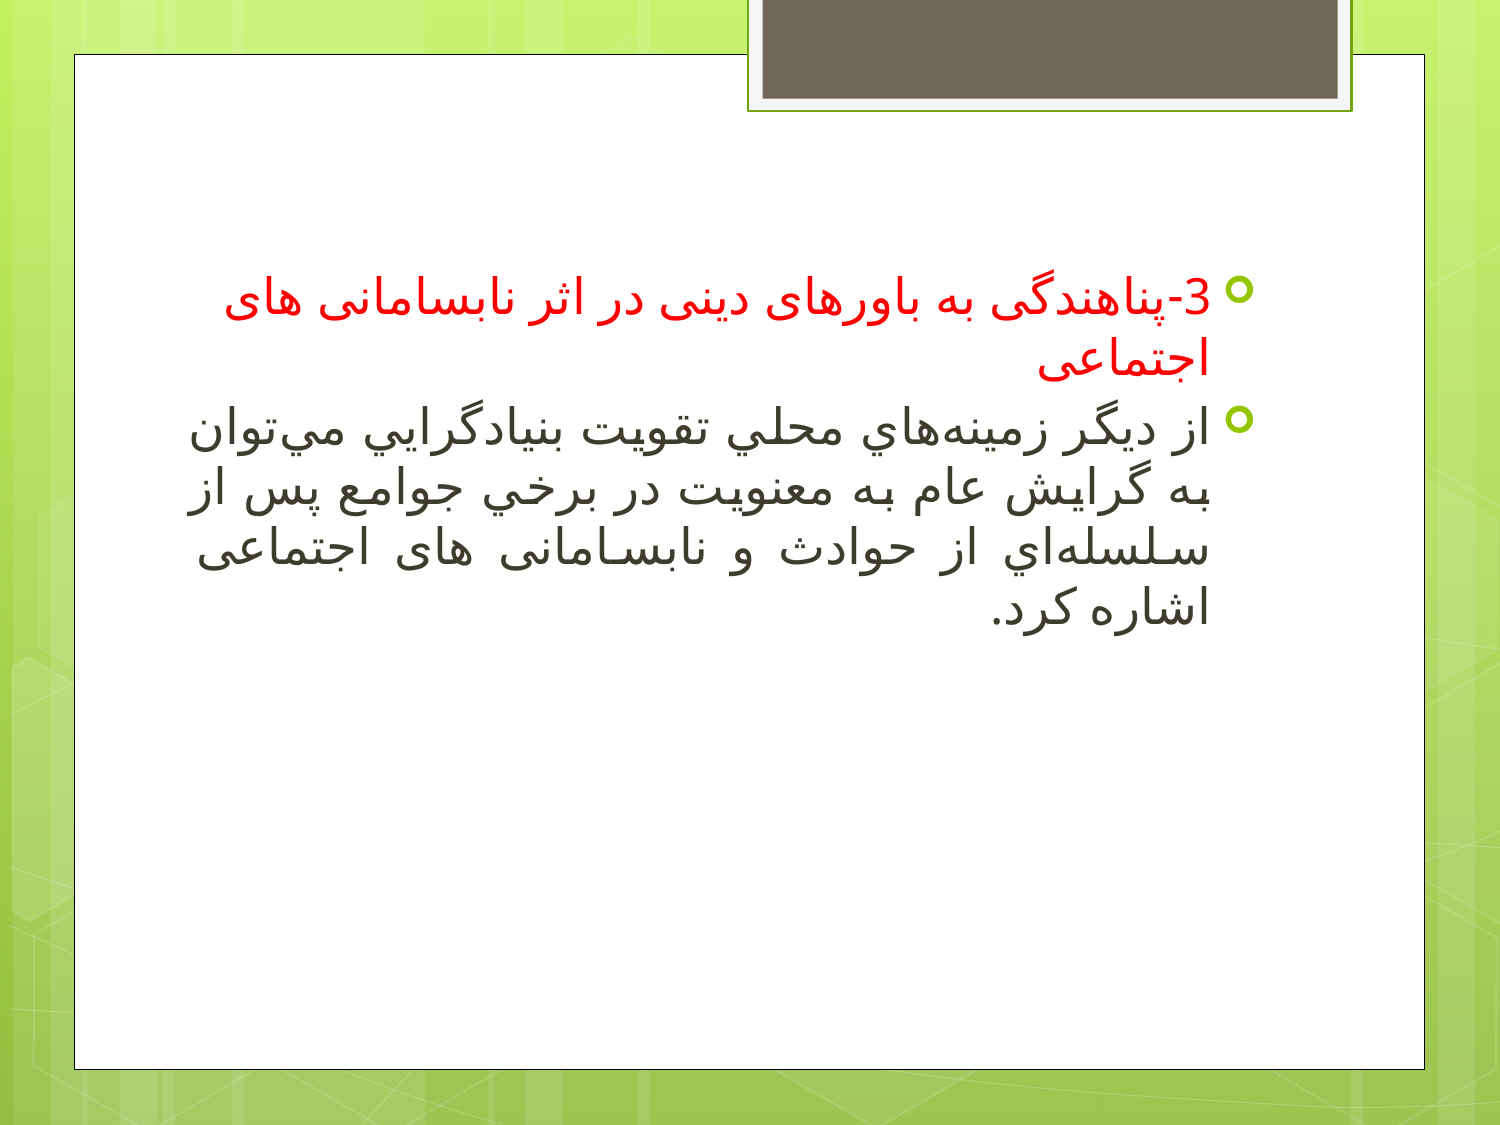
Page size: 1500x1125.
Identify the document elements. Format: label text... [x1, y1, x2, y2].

list 3-پناهندگی به باورهای دینی در اثر نابسامانی های اجتماعی از ديگر زمينه‌هاي محلي تقويت بنيادگرايي مي‌توان به گرايش عام به معنويت در برخي جوامع پس از سلسله‌اي از حوادث و نابسامانی های اجتماعی اشاره کرد. [171, 187, 1283, 957]
